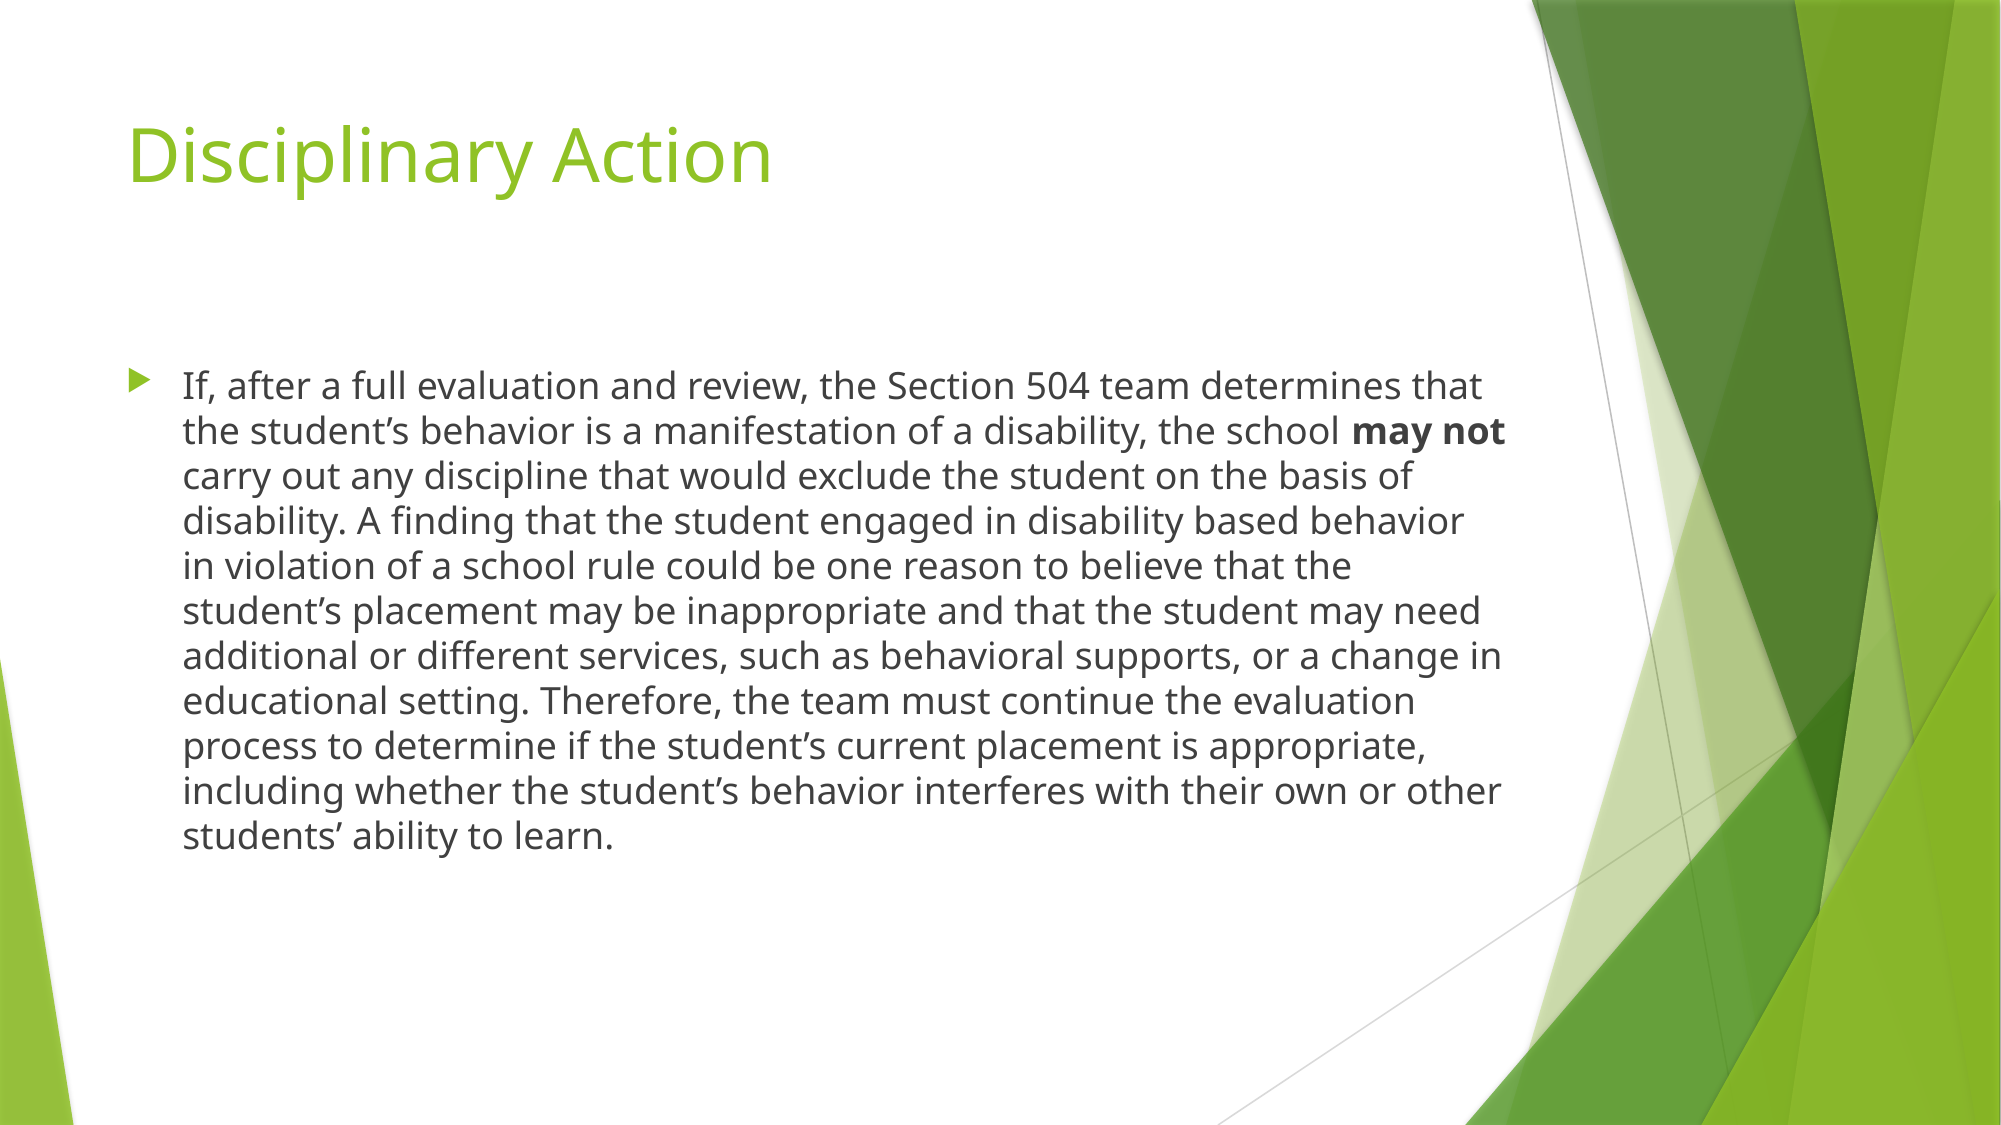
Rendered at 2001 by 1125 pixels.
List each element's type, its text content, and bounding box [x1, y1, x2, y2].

title Disciplinary Action [111, 99, 1522, 317]
list If, after a full evaluation and review, the Section 504 team determines that the student’s behavior is a manifestation of a disability, the school may not carry out any discipline that would exclude the student on the basis of disability. A finding that the student engaged in disability based behavior in violation of a school rule could be one reason to believe that the student’s placement may be inappropriate and that the student may need additional or different services, such as behavioral supports, or a change in educational setting. Therefore, the team must continue the evaluation process to determine if the student’s current placement is appropriate, including whether the student’s behavior interferes with their own or other students’ ability to learn. [111, 354, 1522, 992]
